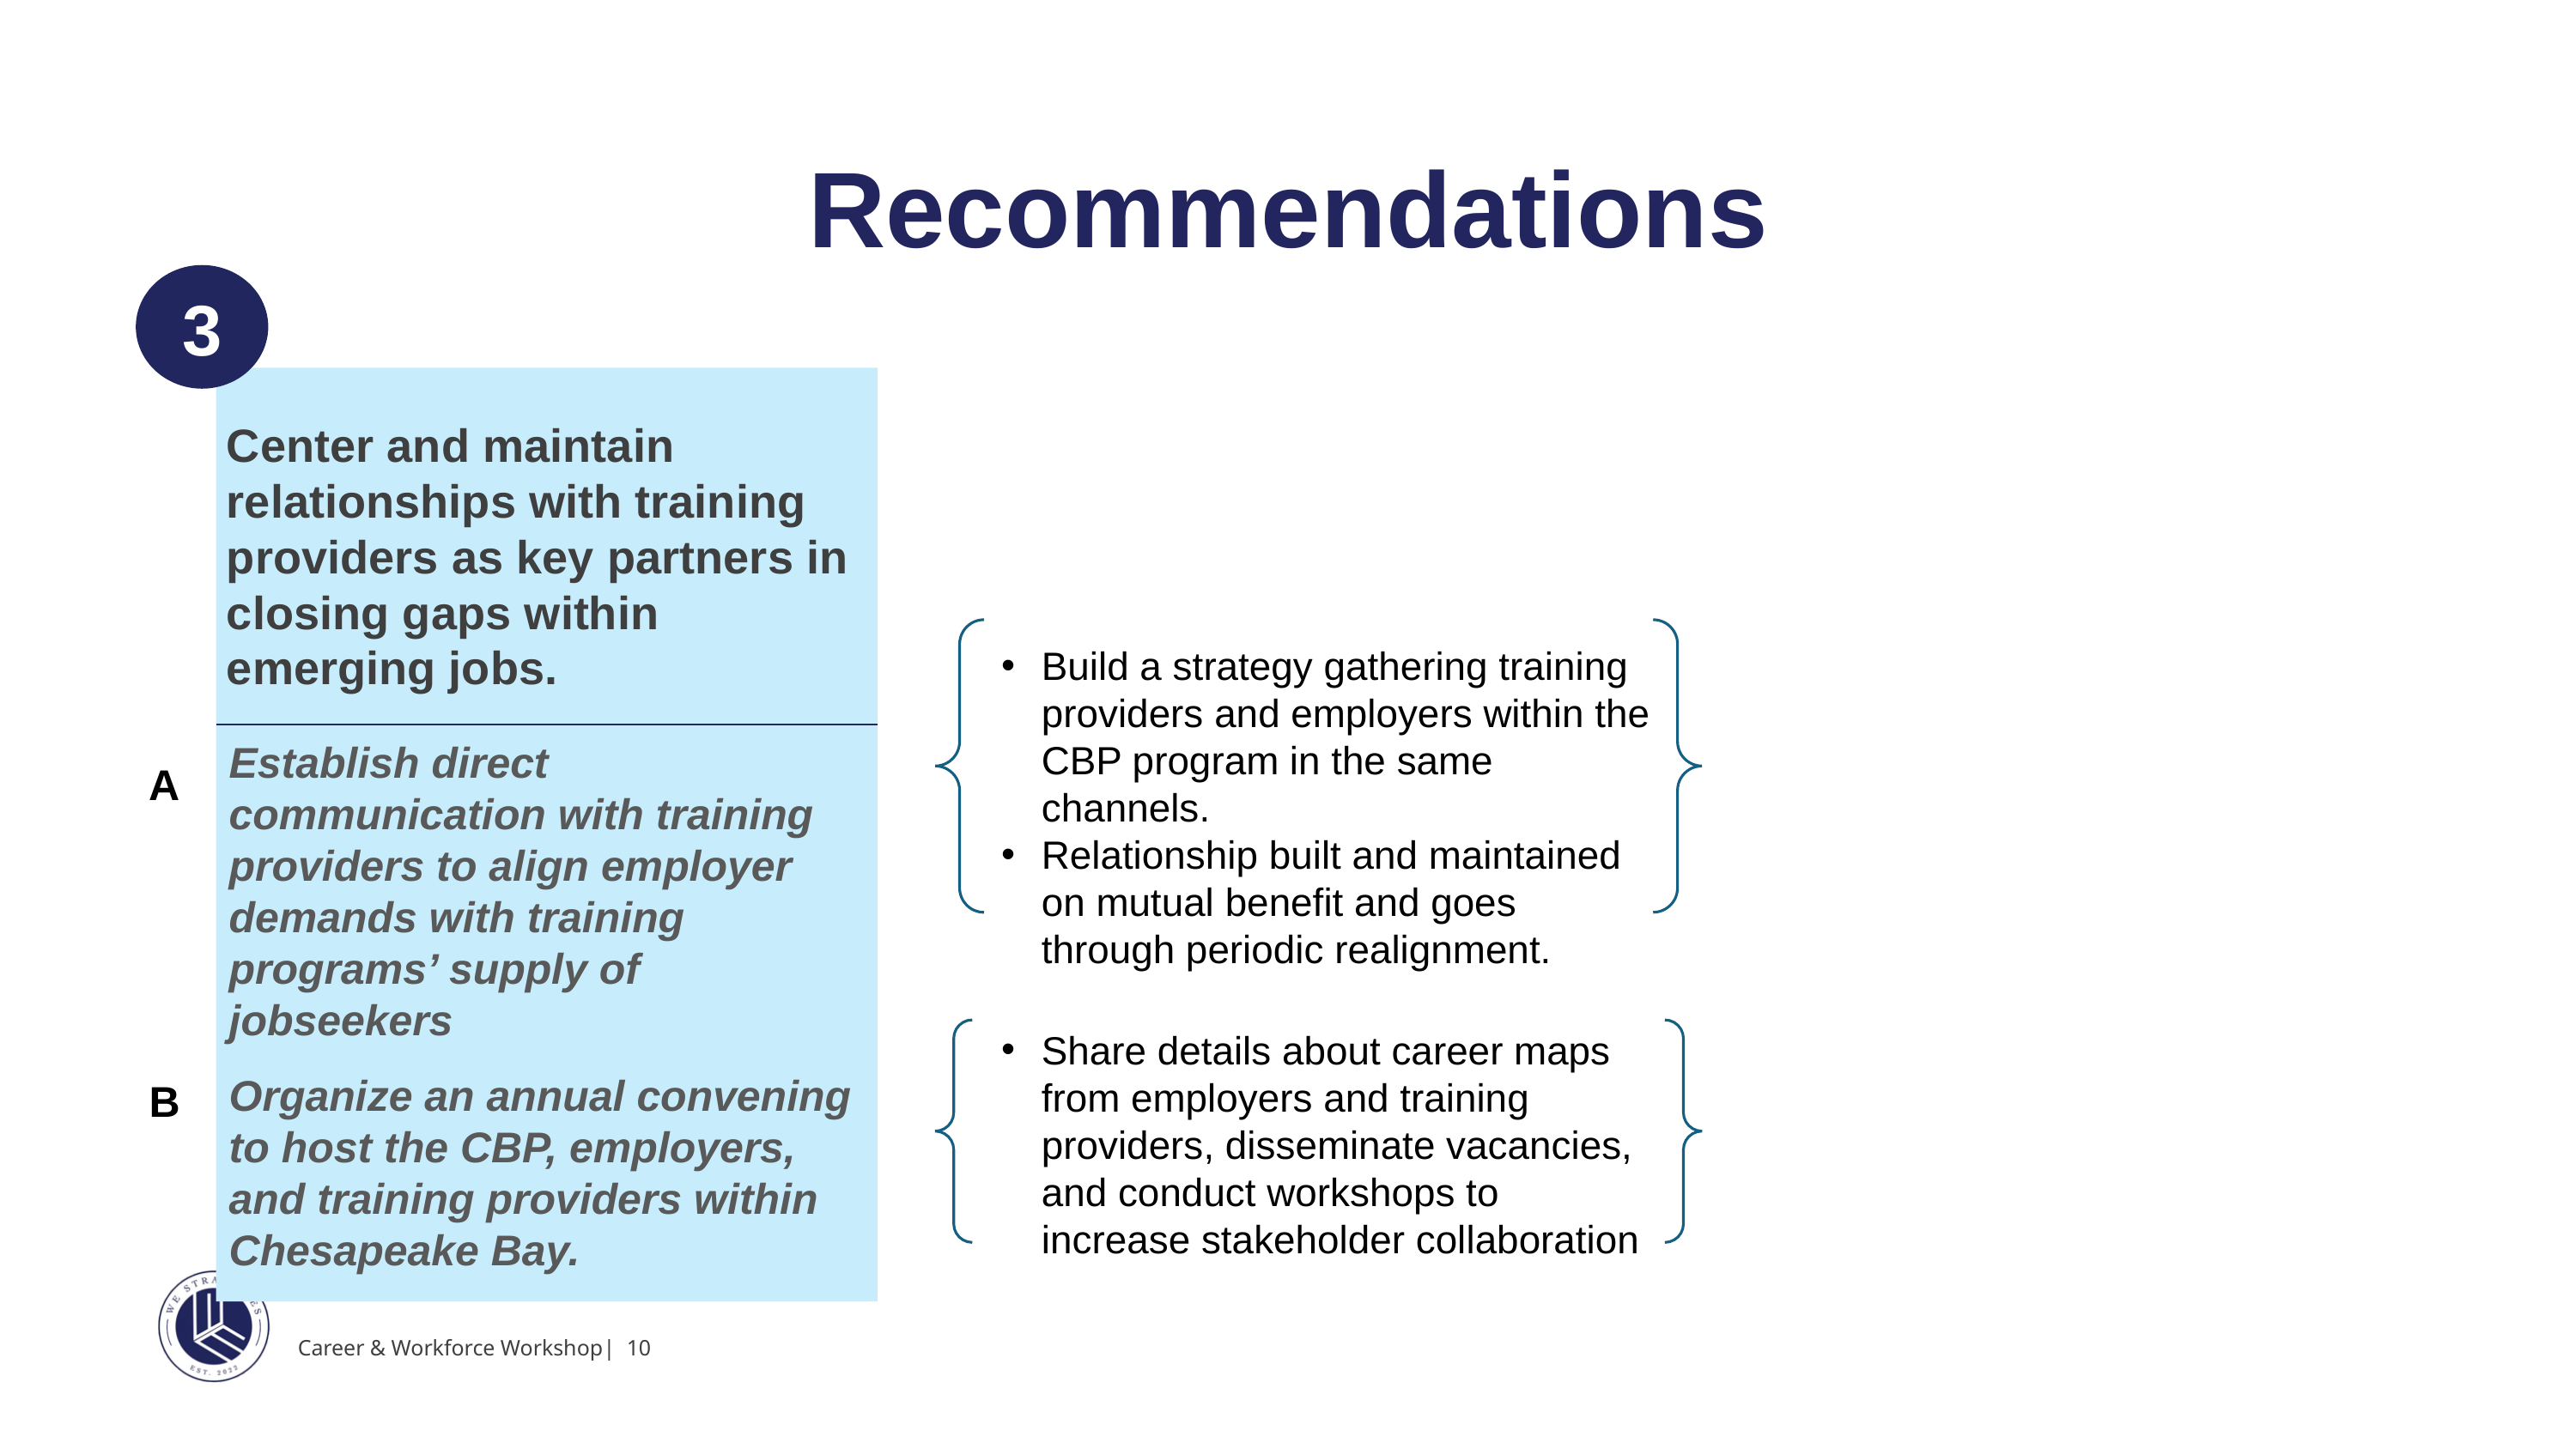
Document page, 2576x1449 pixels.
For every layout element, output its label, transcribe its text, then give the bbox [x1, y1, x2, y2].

text_box [216, 730, 878, 1302]
text_box Organize an annual convening to host the CBP, employers, and training providers within Chesapeake Bay. [216, 999, 873, 1281]
text_box A [136, 751, 203, 816]
text_box Recommendations [461, 104, 2114, 276]
text_box [935, 1020, 988, 1243]
text_box 3 [136, 264, 269, 389]
text_box Share details about career maps from employers and training providers, disseminate vacancies, and conduct workshops to increase stakeholder collaboration [988, 1019, 1666, 1268]
text_box [216, 367, 878, 724]
text_box Build a strategy gathering training providers and employers within the CBP program in the same channels. Relationship built and maintained on mutual benefit and goes through periodic realignment. [988, 634, 1666, 1019]
text_box B [136, 1067, 203, 1132]
text_box Establish direct communication with training providers to align employer demands with training programs’ supply of jobseekers [216, 730, 873, 999]
text_box [1666, 1020, 1703, 1243]
picture [155, 1267, 273, 1385]
text_box Center and maintain relationships with training providers as key partners in closing gaps within emerging jobs. [213, 409, 876, 701]
text_box [935, 619, 1703, 912]
